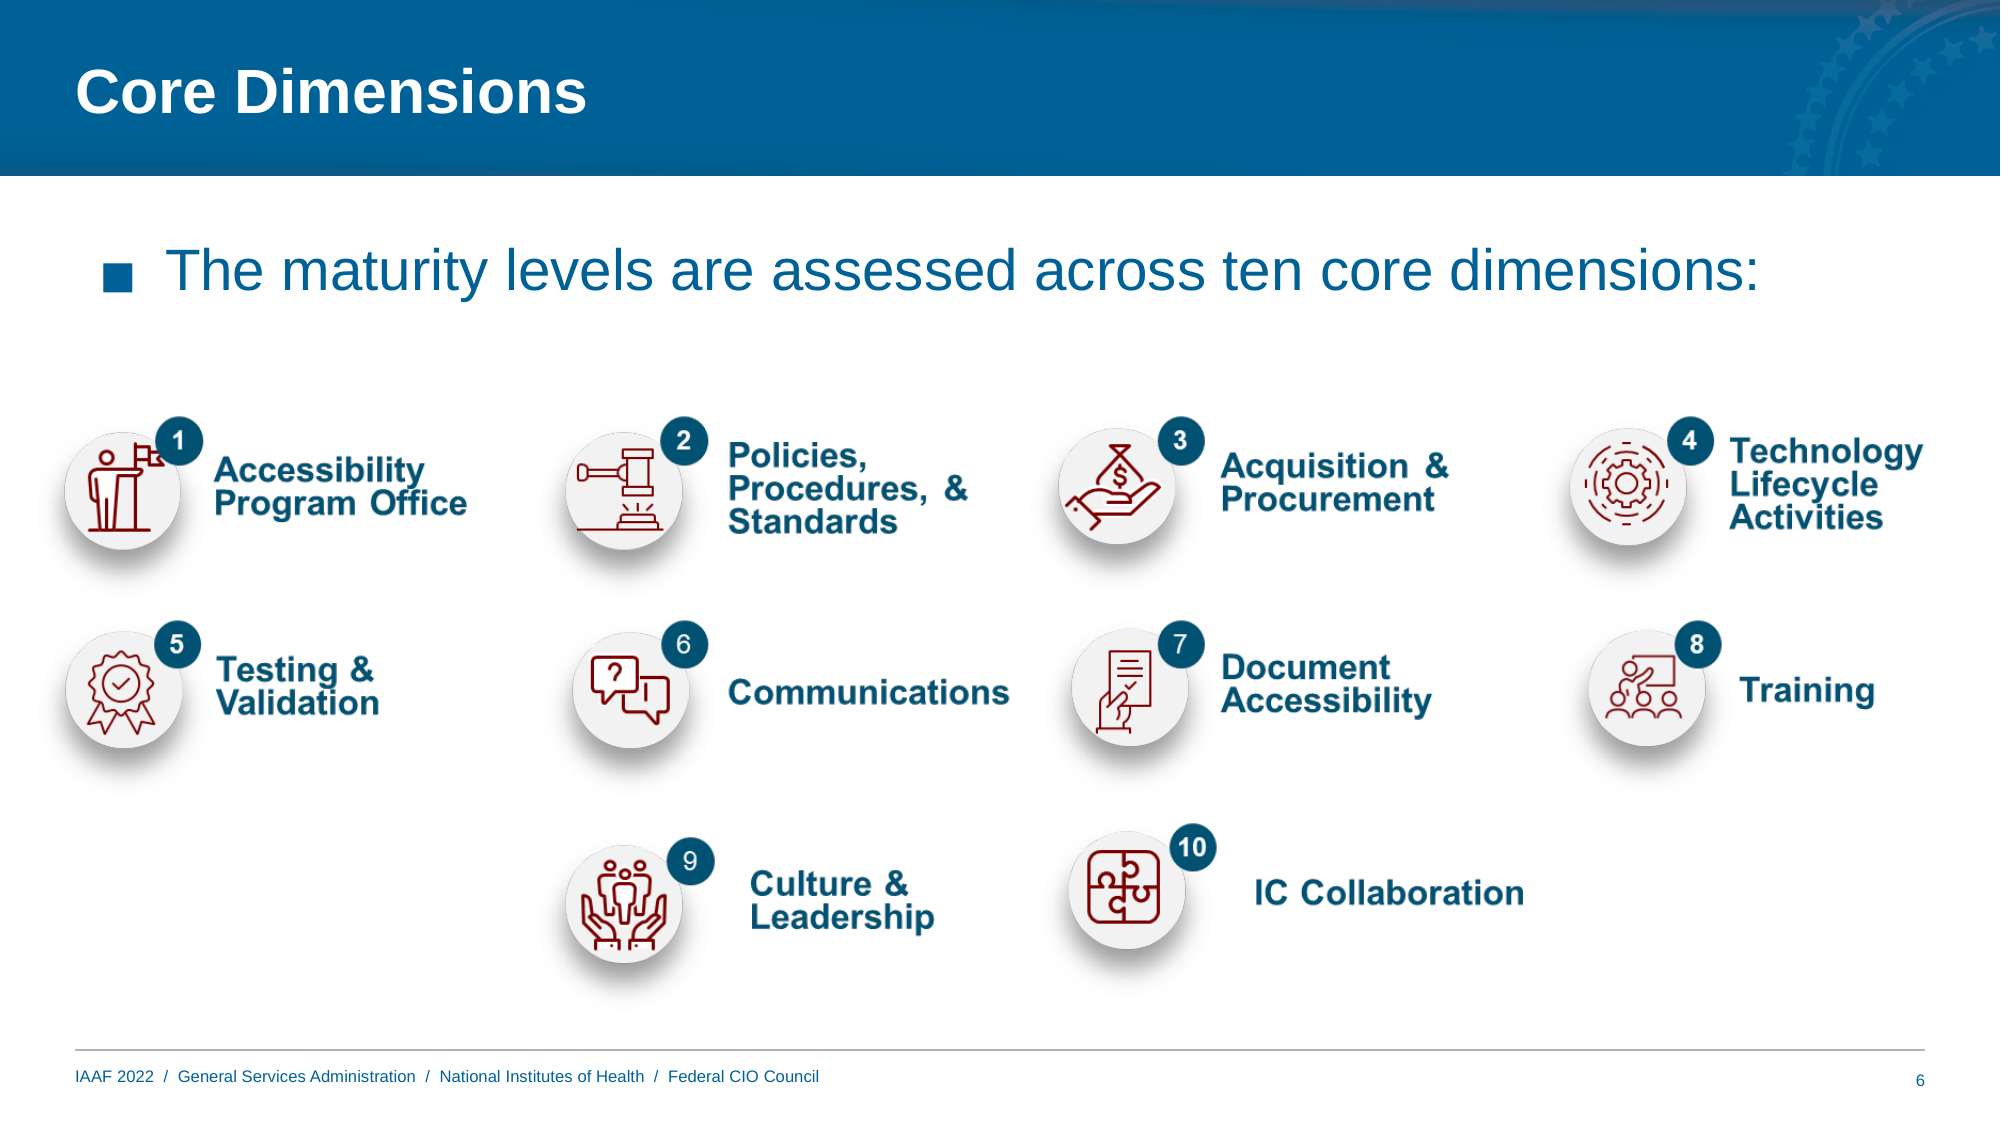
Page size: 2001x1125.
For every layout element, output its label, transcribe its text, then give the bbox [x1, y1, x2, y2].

picture [26, 410, 1996, 1022]
list The maturity levels are assessed across ten core dimensions: [75, 224, 1925, 367]
title Core Dimensions [75, 52, 1800, 128]
picture [0, 168, 666, 176]
picture [0, 0, 2000, 176]
slide_number 6 [1880, 1065, 1925, 1095]
